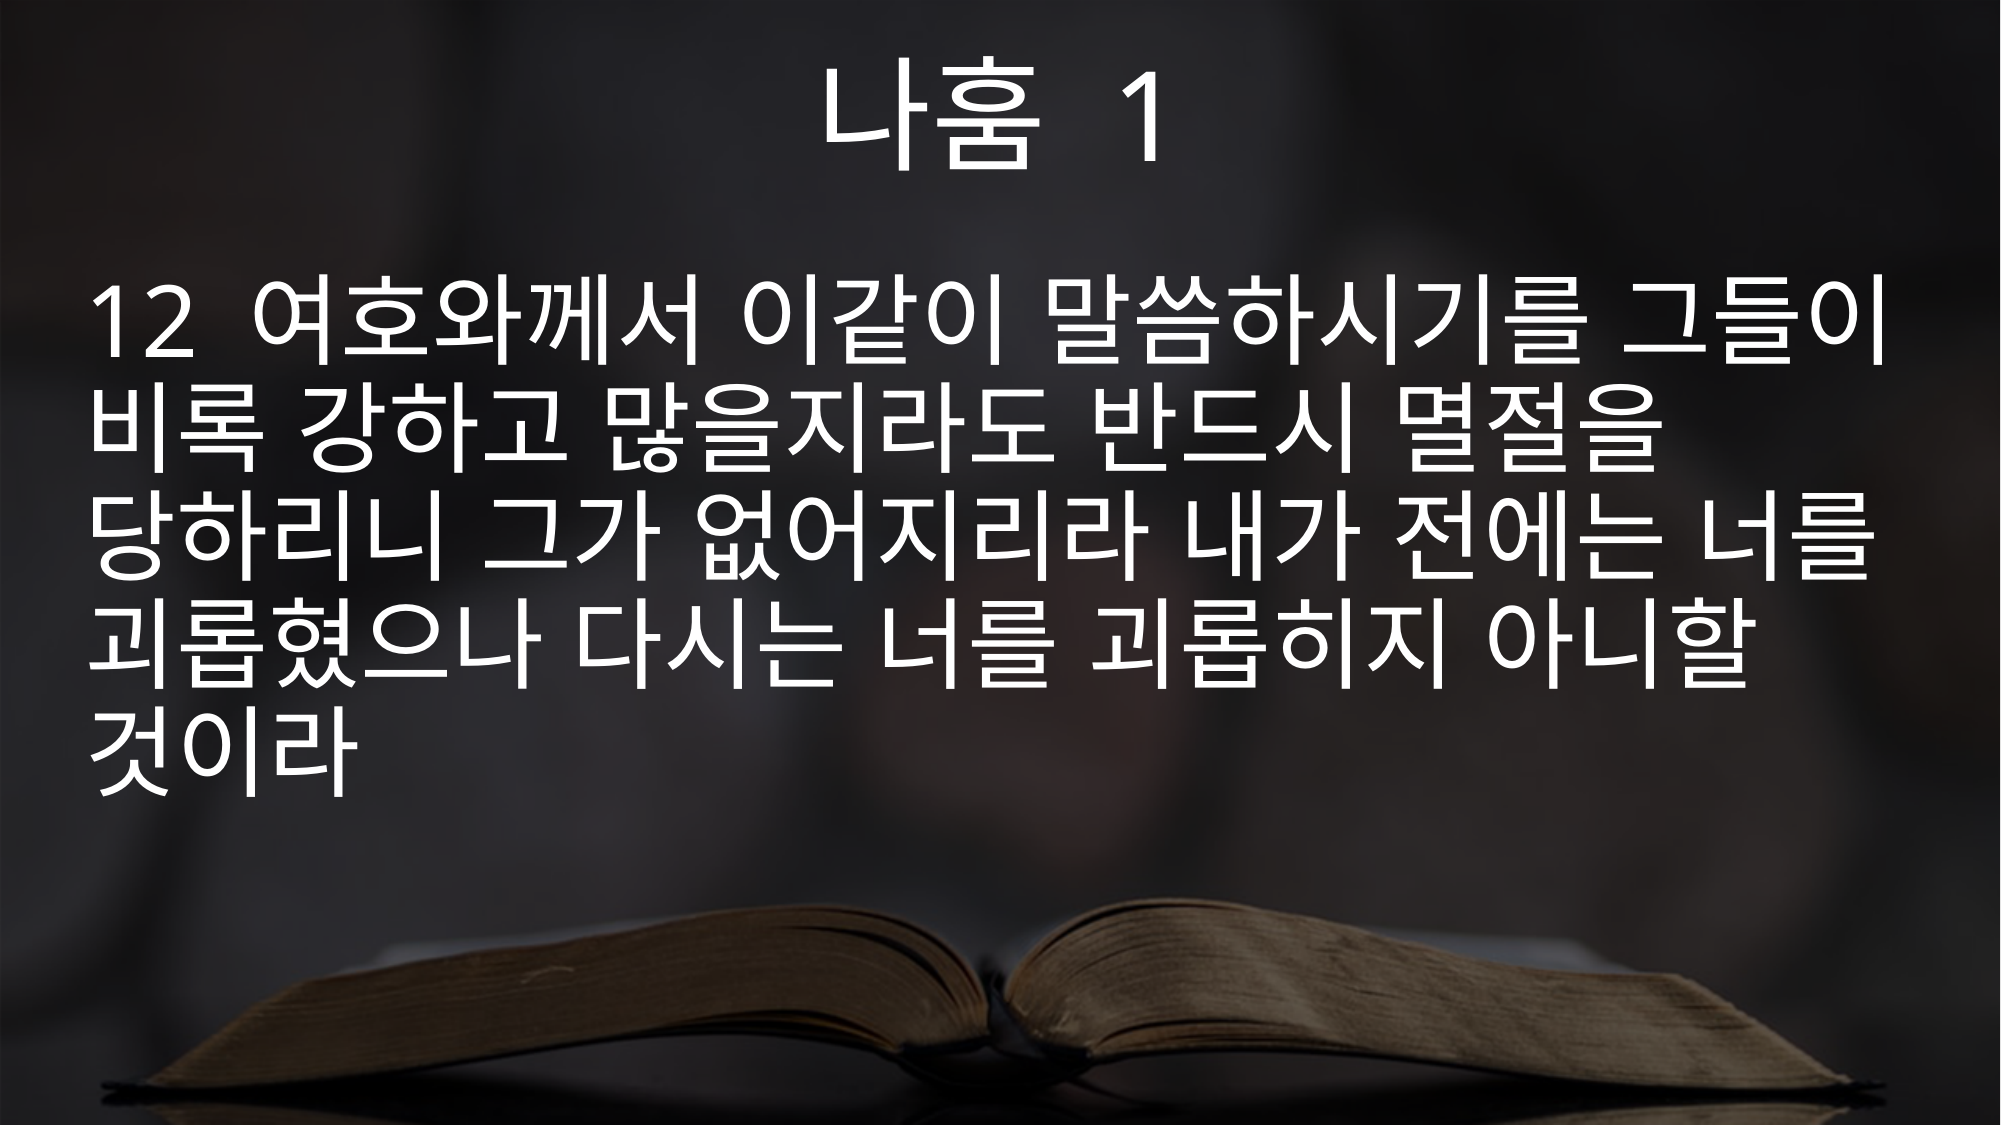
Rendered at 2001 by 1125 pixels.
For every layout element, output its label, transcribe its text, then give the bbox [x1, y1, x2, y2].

list 12 여호와께서 이같이 말씀하시기를 그들이 비록 강하고 많을지라도 반드시 멸절을 당하리니 그가 없어지리라 내가 전에는 너를 괴롭혔으나 다시는 너를 괴롭히지 아니할 것이라 [69, 263, 1953, 423]
picture [0, 0, 2001, 1125]
footer 나훔 1 [0, 32, 2000, 192]
